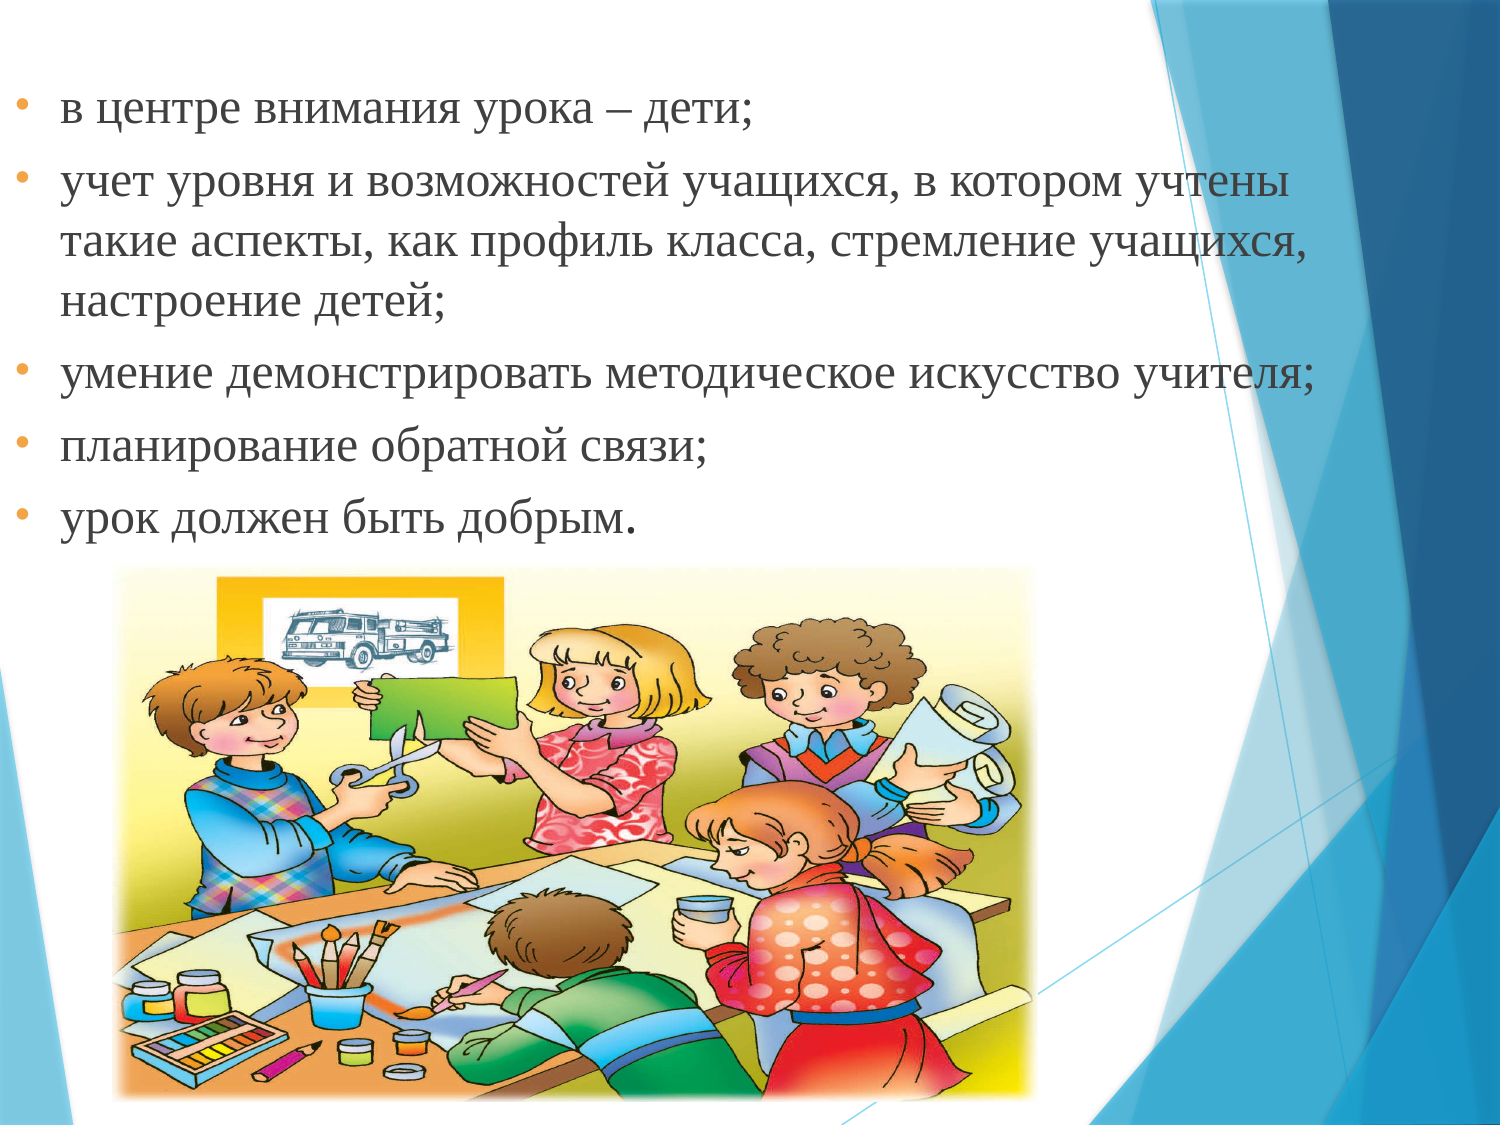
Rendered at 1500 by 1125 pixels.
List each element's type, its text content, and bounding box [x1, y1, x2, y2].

list в центре внимания урока – дети; учет уровня и возможностей учащихся, в котором учтены такие аспекты, как профиль класса, стремление учащихся, настроение детей; умение демонстрировать методическое искусство учителя; планирование обратной связи; урок должен быть добрым. [0, 66, 1350, 1004]
picture [111, 561, 1039, 1102]
